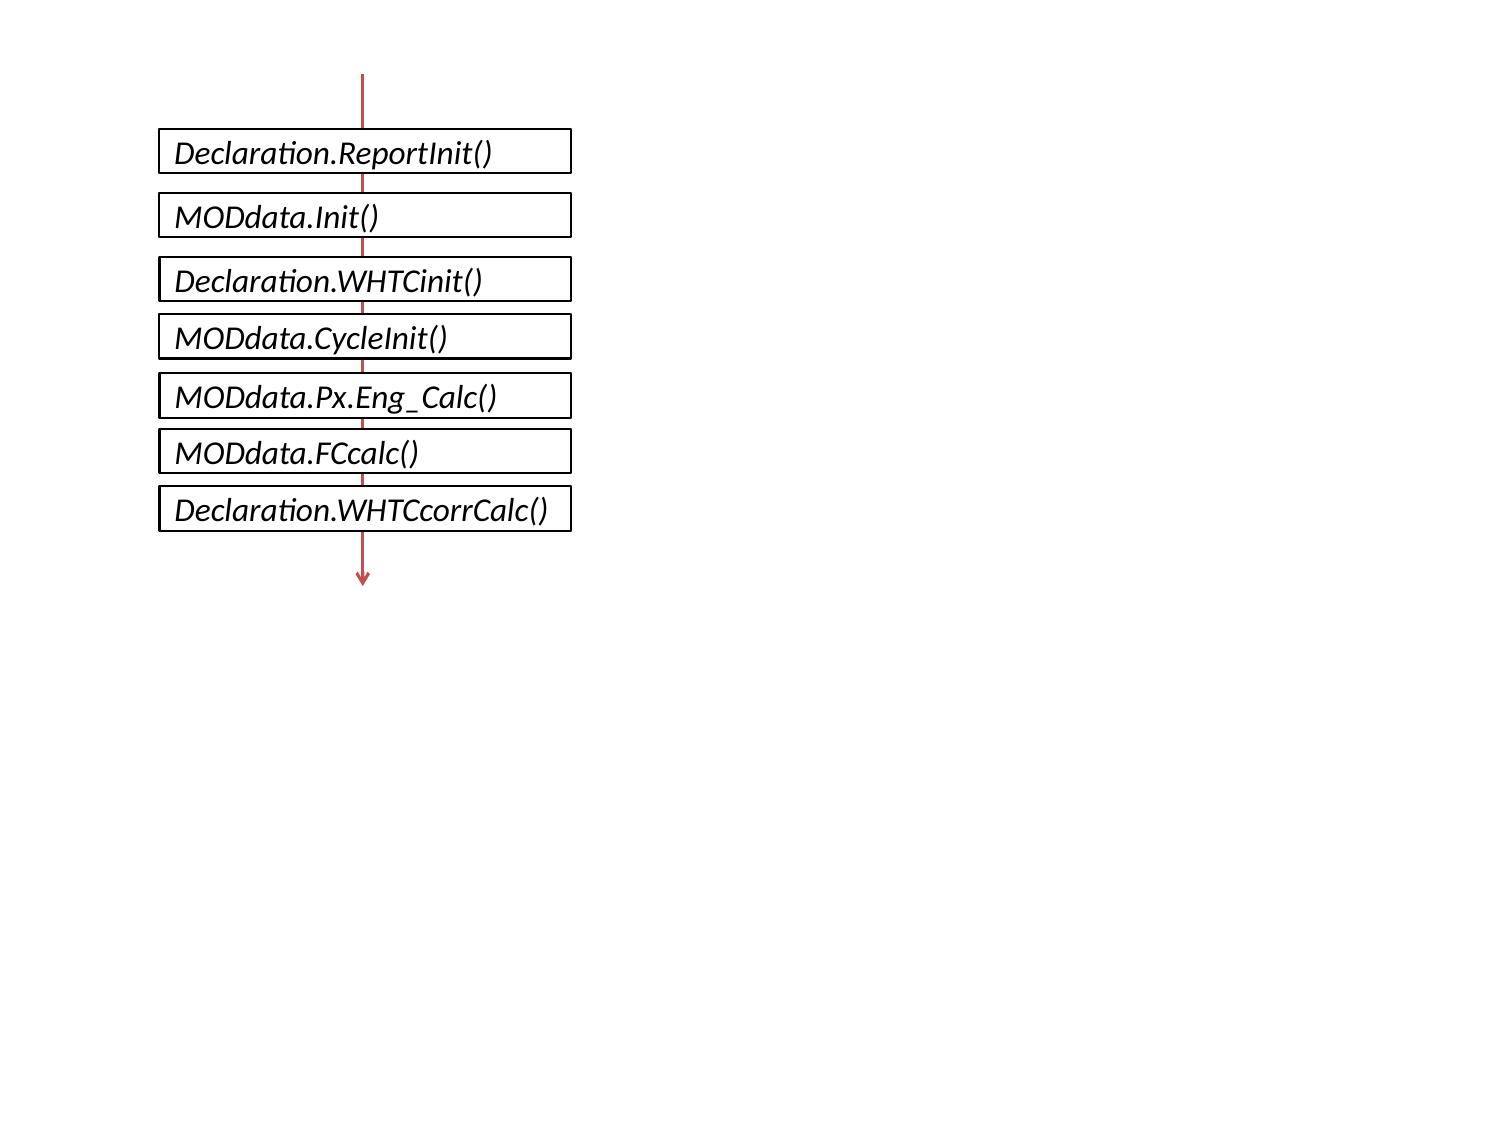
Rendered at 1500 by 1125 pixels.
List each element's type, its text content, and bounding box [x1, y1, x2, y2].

text_box Declaration.WHTCinit() [159, 256, 358, 301]
text_box Declaration.WHTCinit() [367, 256, 571, 301]
text_box MODdata.CycleInit() [367, 314, 571, 359]
text_box MODdata.Init() [367, 192, 571, 237]
text_box MODdata.Px.Eng_Calc() [367, 373, 571, 418]
text_box Declaration.WHTCcorrCalc() [367, 486, 571, 531]
text_box MODdata.FCcalc() [367, 428, 571, 474]
text_box MODdata.Init() [159, 192, 358, 237]
text_box MODdata.CycleInit() [159, 314, 358, 359]
text_box MODdata.Px.Eng_Calc() [159, 373, 358, 418]
text_box Declaration.WHTCcorrCalc() [159, 486, 358, 531]
text_box Declaration.ReportInit() [367, 129, 571, 174]
text_box MODdata.FCcalc() [159, 428, 358, 474]
text_box Declaration.ReportInit() [159, 129, 358, 174]
